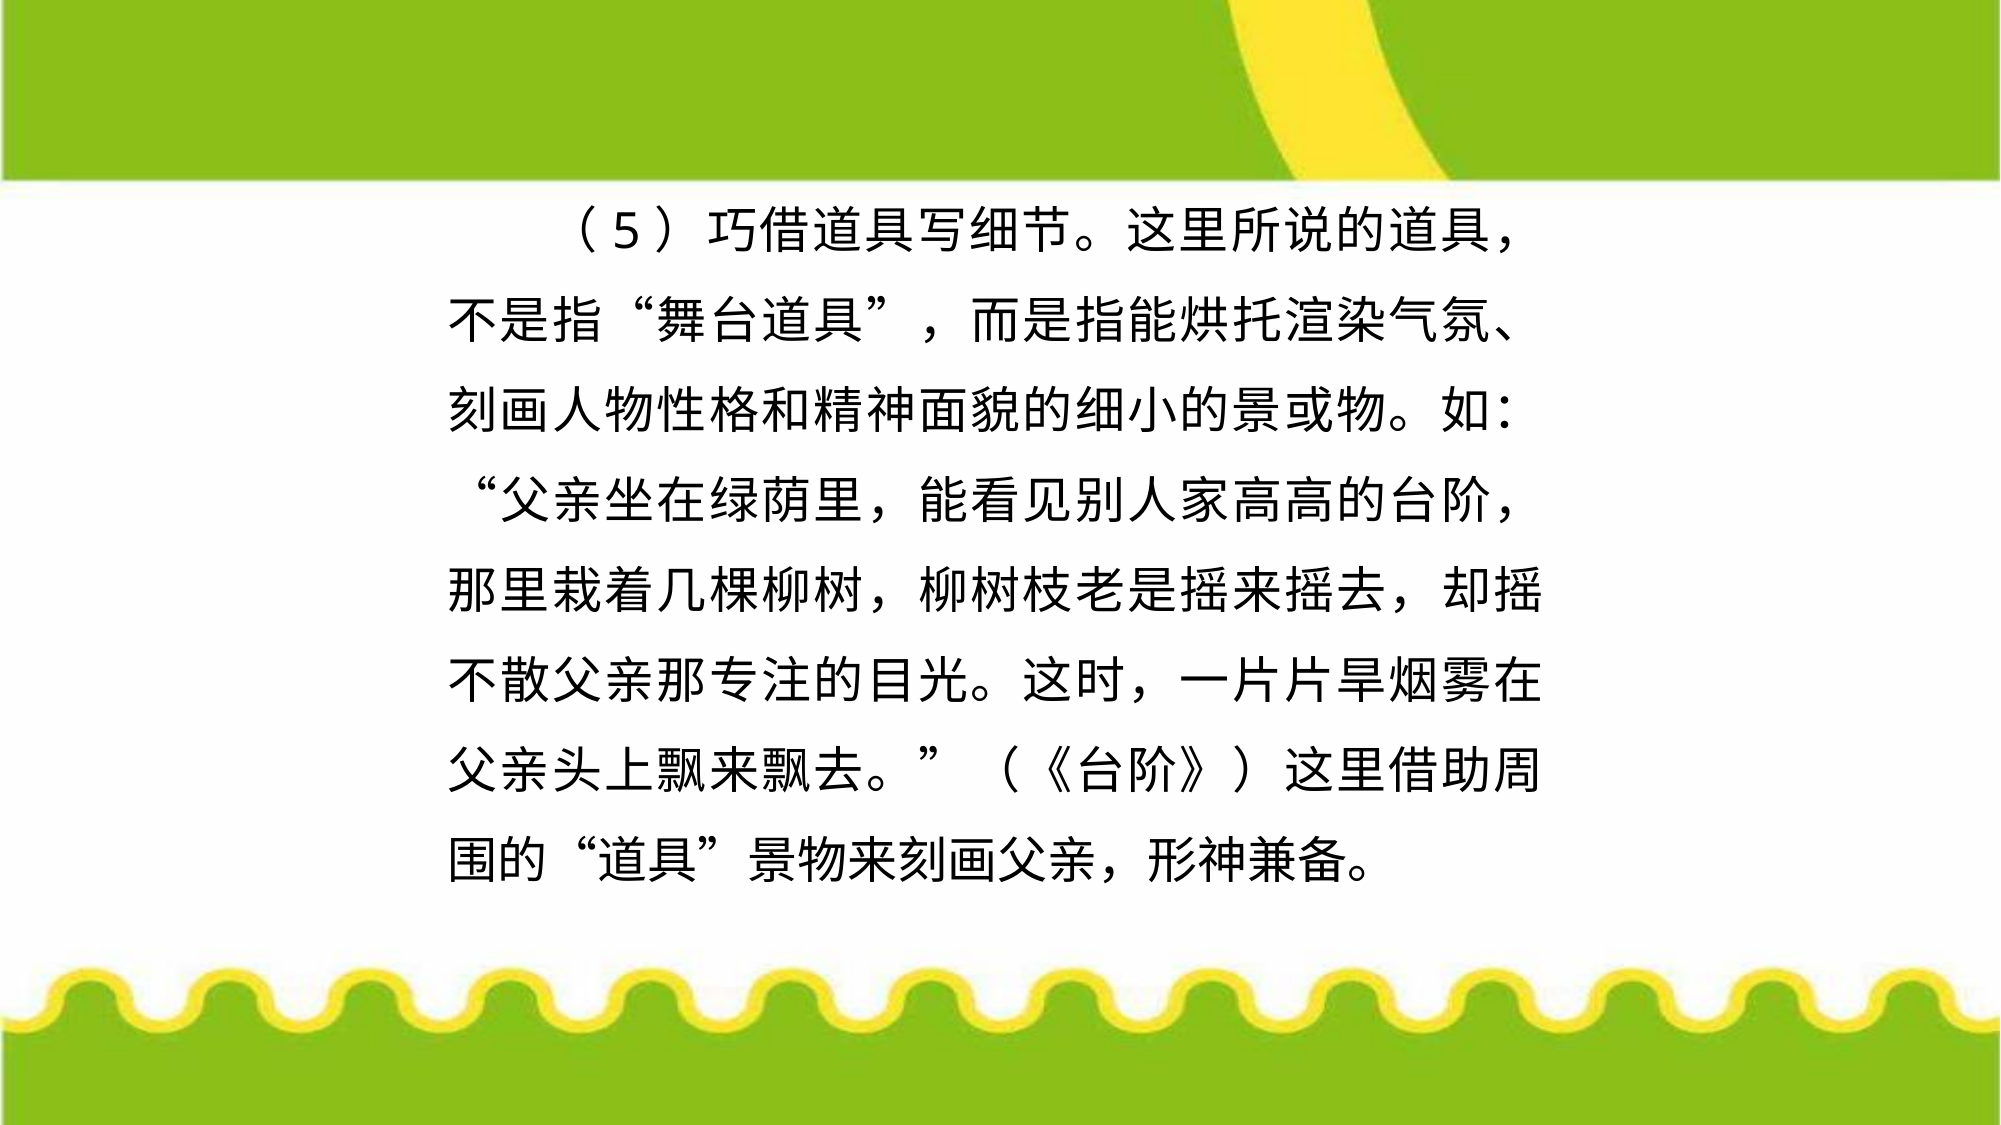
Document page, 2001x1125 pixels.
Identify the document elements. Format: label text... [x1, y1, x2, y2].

text_box （5）巧借道具写细节。这里所说的道具，不是指“舞台道具”，而是指能烘托渲染气氛、刻画人物性格和精神面貌的细小的景或物。如：“父亲坐在绿荫里，能看见别人家高高的台阶，那里栽着几棵柳树，柳树枝老是摇来摇去，却摇不散父亲那专注的目光。这时，一片片旱烟雾在父亲头上飘来飘去。”（《台阶》）这里借助周围的“道具”景物来刻画父亲，形神兼备。 [432, 160, 1558, 896]
picture [0, 0, 2001, 1125]
